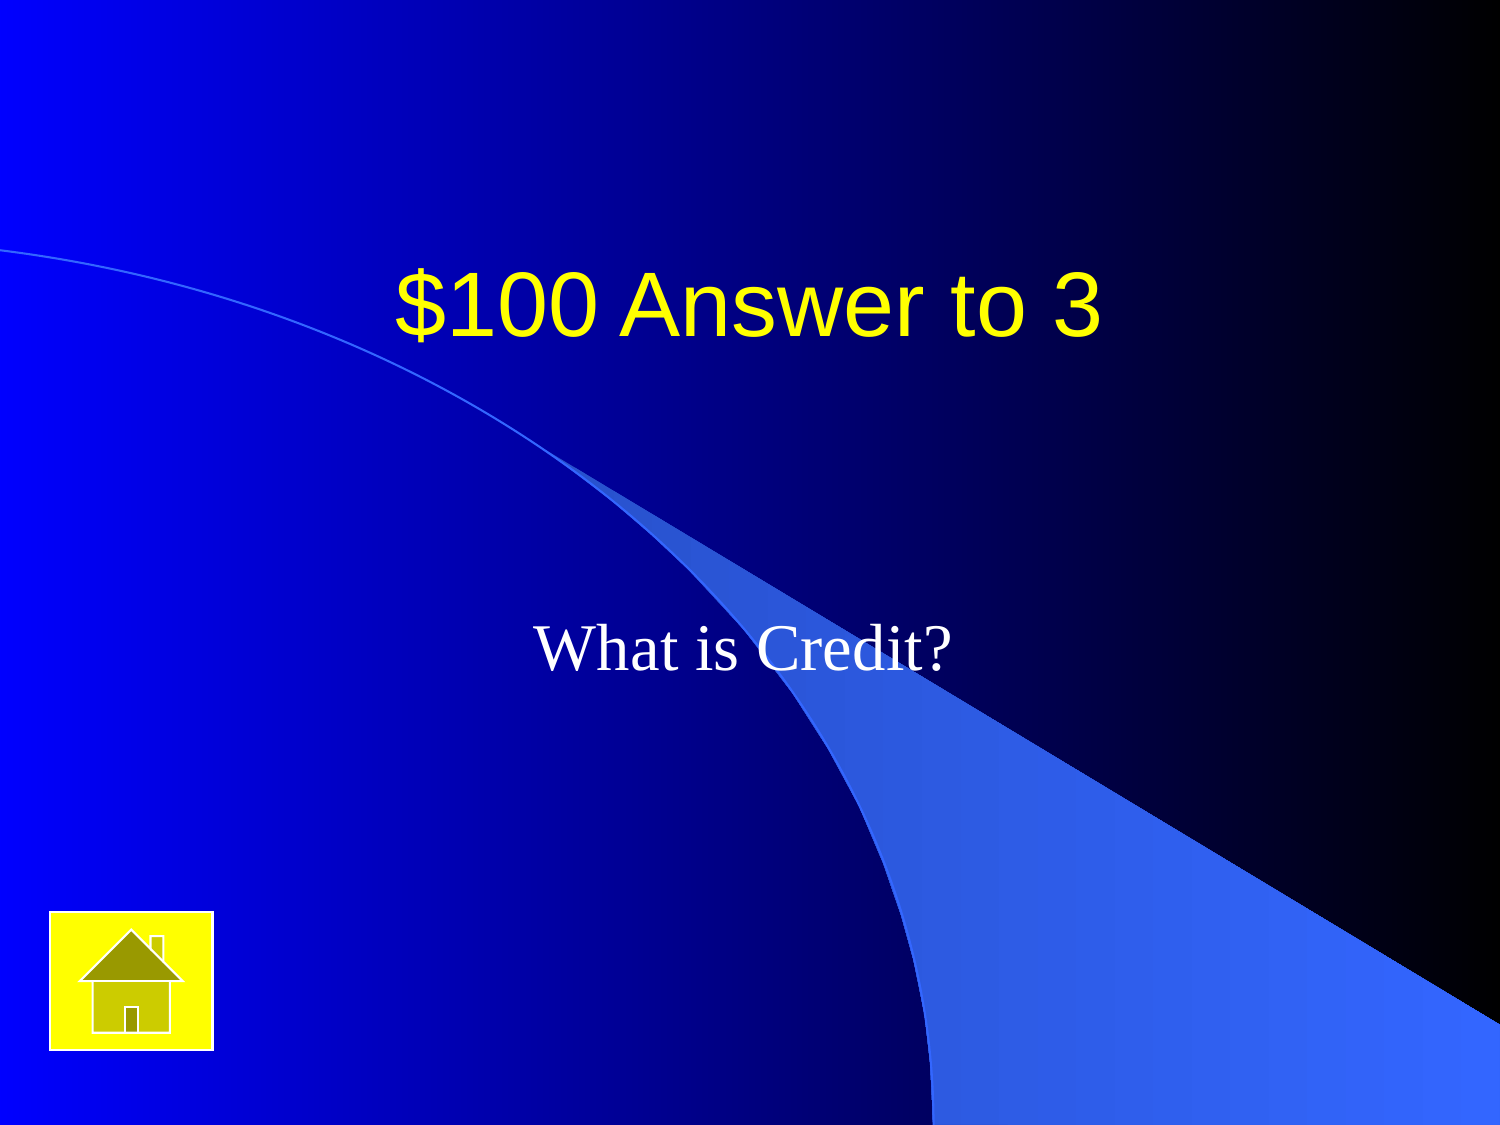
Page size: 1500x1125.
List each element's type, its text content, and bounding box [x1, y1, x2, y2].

title $100 Answer to 3 [112, 174, 1388, 363]
subtitle What is Credit? [112, 499, 1376, 788]
